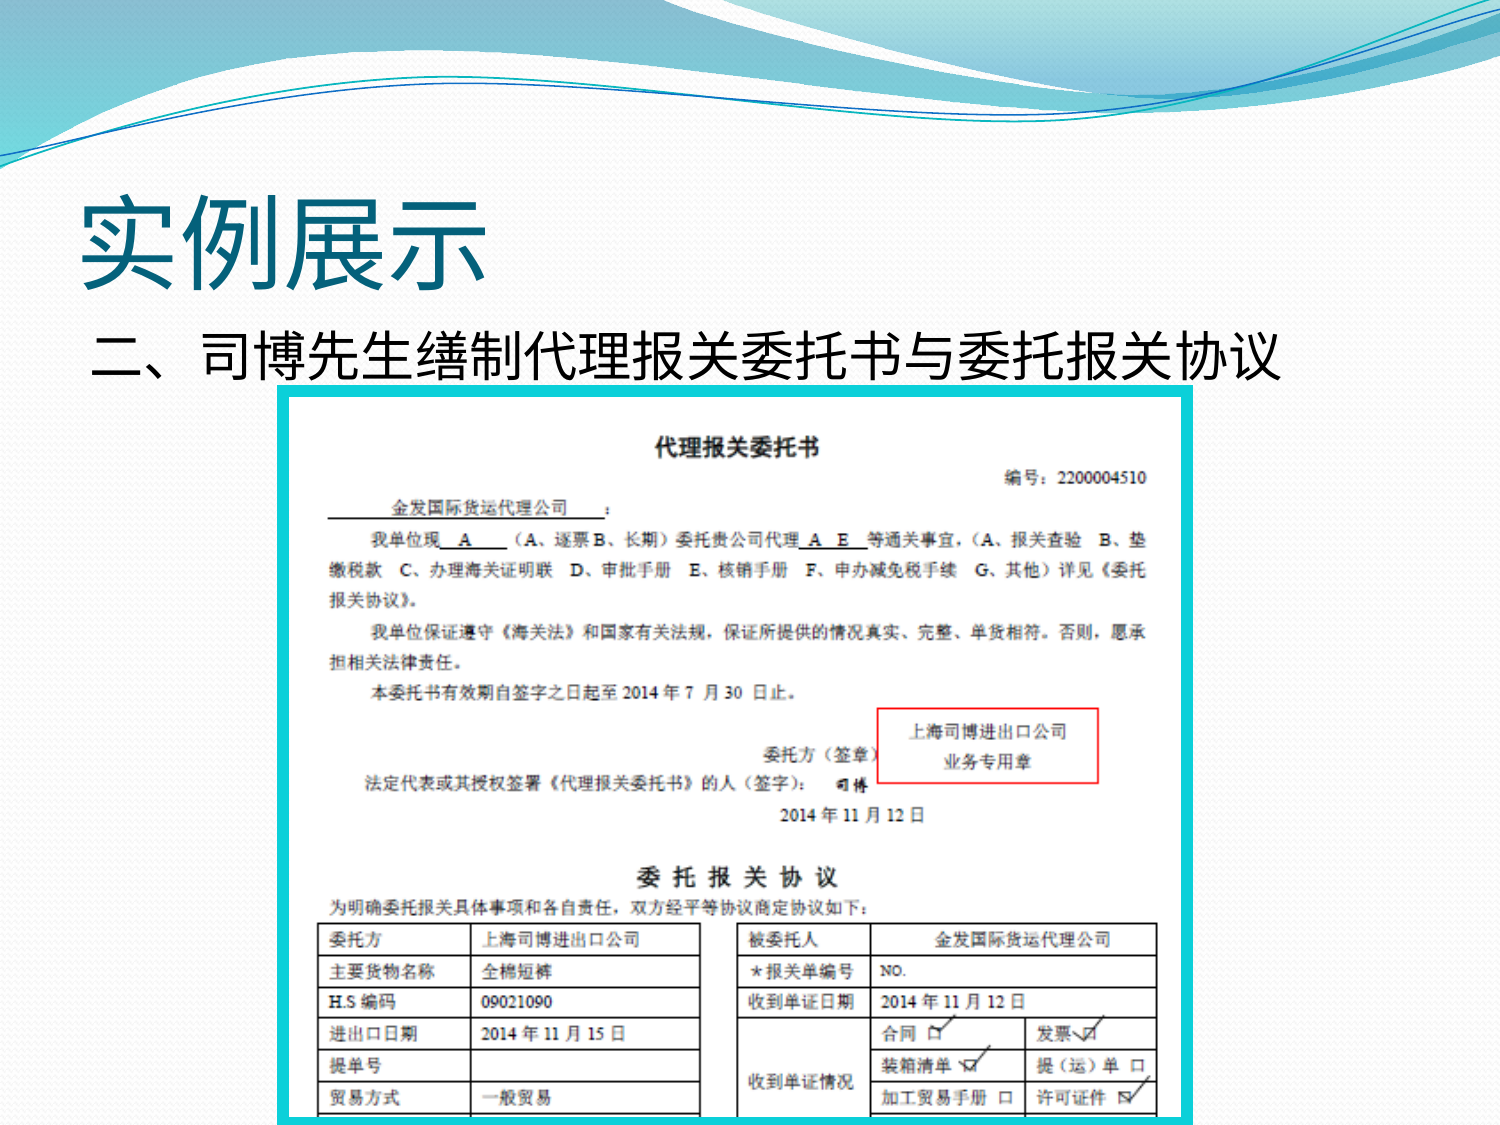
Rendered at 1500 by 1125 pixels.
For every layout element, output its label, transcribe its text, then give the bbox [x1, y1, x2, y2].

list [289, 396, 1182, 1118]
list 二、司博先生缮制代理报关委托书与委托报关协议 [75, 314, 1365, 1043]
title 实例展示 [75, 115, 1425, 303]
